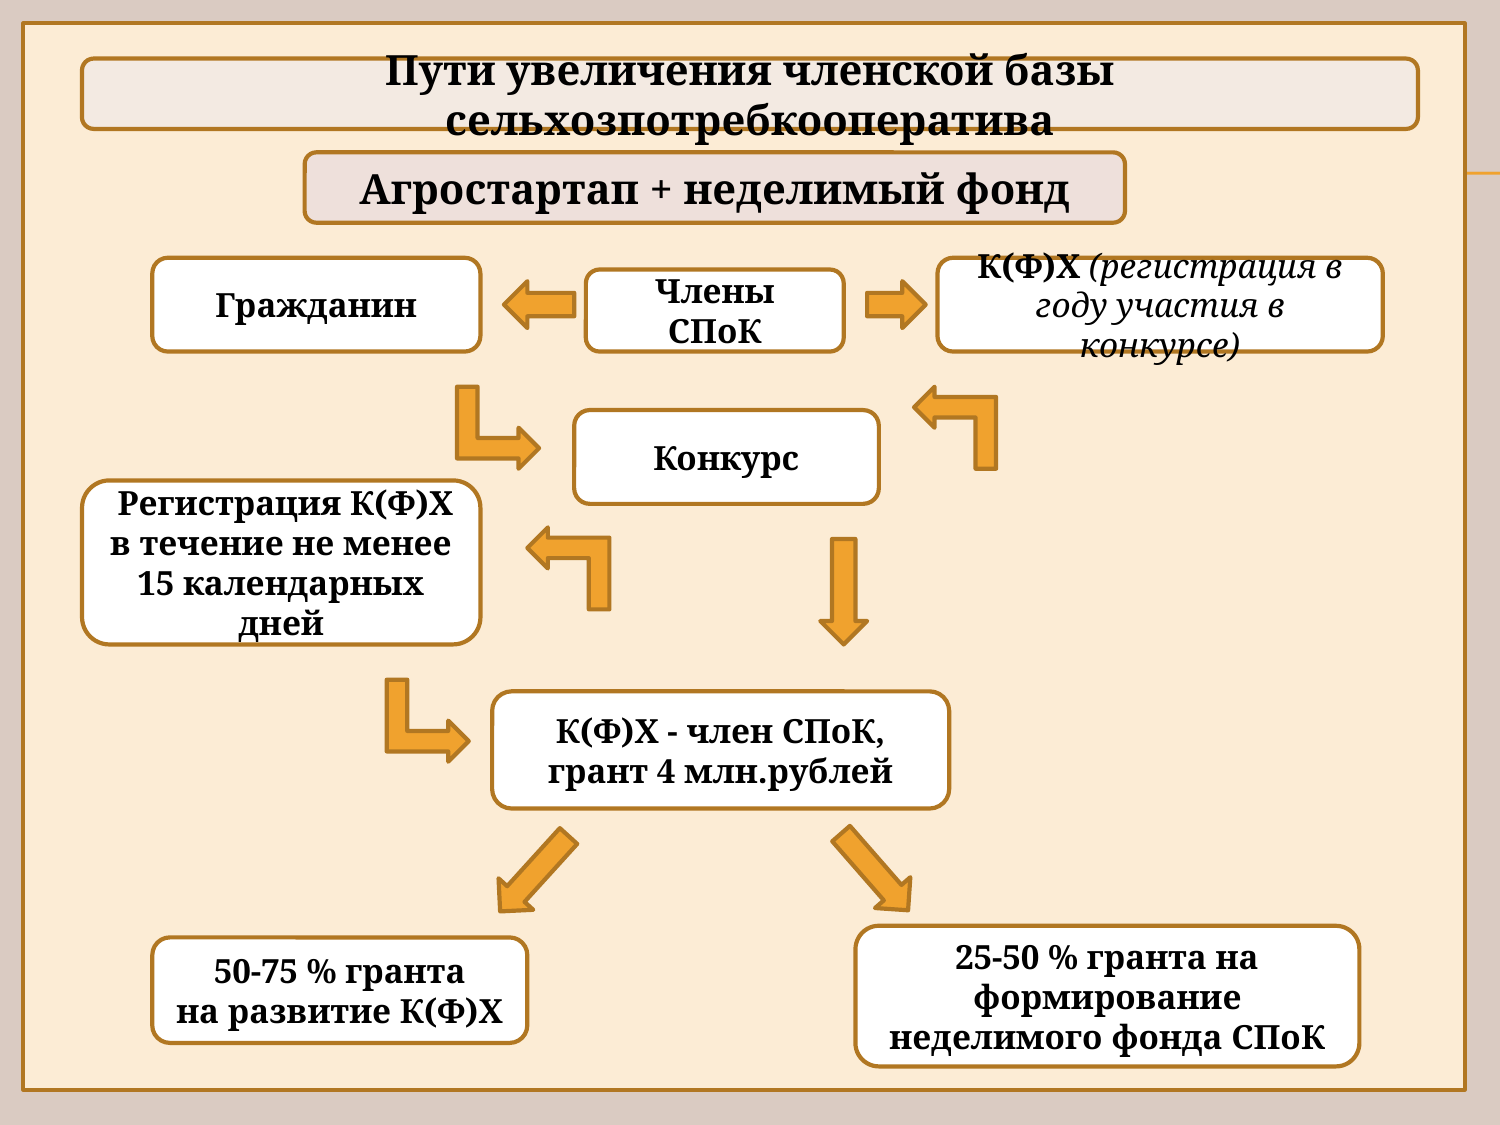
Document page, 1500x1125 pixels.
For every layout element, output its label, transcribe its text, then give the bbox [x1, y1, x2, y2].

text_box Пути увеличения членской базы сельхозпотребкооператива [79, 56, 1421, 132]
text_box [865, 279, 928, 330]
text_box [525, 525, 612, 612]
text_box Регистрация К(Ф)Х в течение не менее 15 календарных дней [79, 478, 483, 647]
text_box Агростартап + неделимый фонд [302, 150, 1128, 225]
text_box [496, 826, 580, 914]
text_box 25-50 % гранта на формирование неделимого фонда СПоК [853, 923, 1362, 1069]
text_box К(Ф)Х - член СПоК, грант 4 млн.рублей [490, 689, 952, 811]
text_box [501, 279, 577, 330]
text_box [830, 823, 913, 913]
text_box [454, 384, 542, 471]
text_box [384, 677, 471, 764]
text_box Члены СПоК [583, 267, 846, 354]
text_box [21, 21, 1467, 1092]
text_box Конкурс [572, 407, 881, 506]
text_box 50-75 % гранта на развитие К(Ф)Х [150, 935, 530, 1046]
text_box К(Ф)Х (регистрация в году участия в конкурсе) [935, 255, 1385, 354]
text_box Гражданин [150, 255, 483, 354]
text_box [818, 536, 870, 647]
text_box [911, 384, 999, 471]
